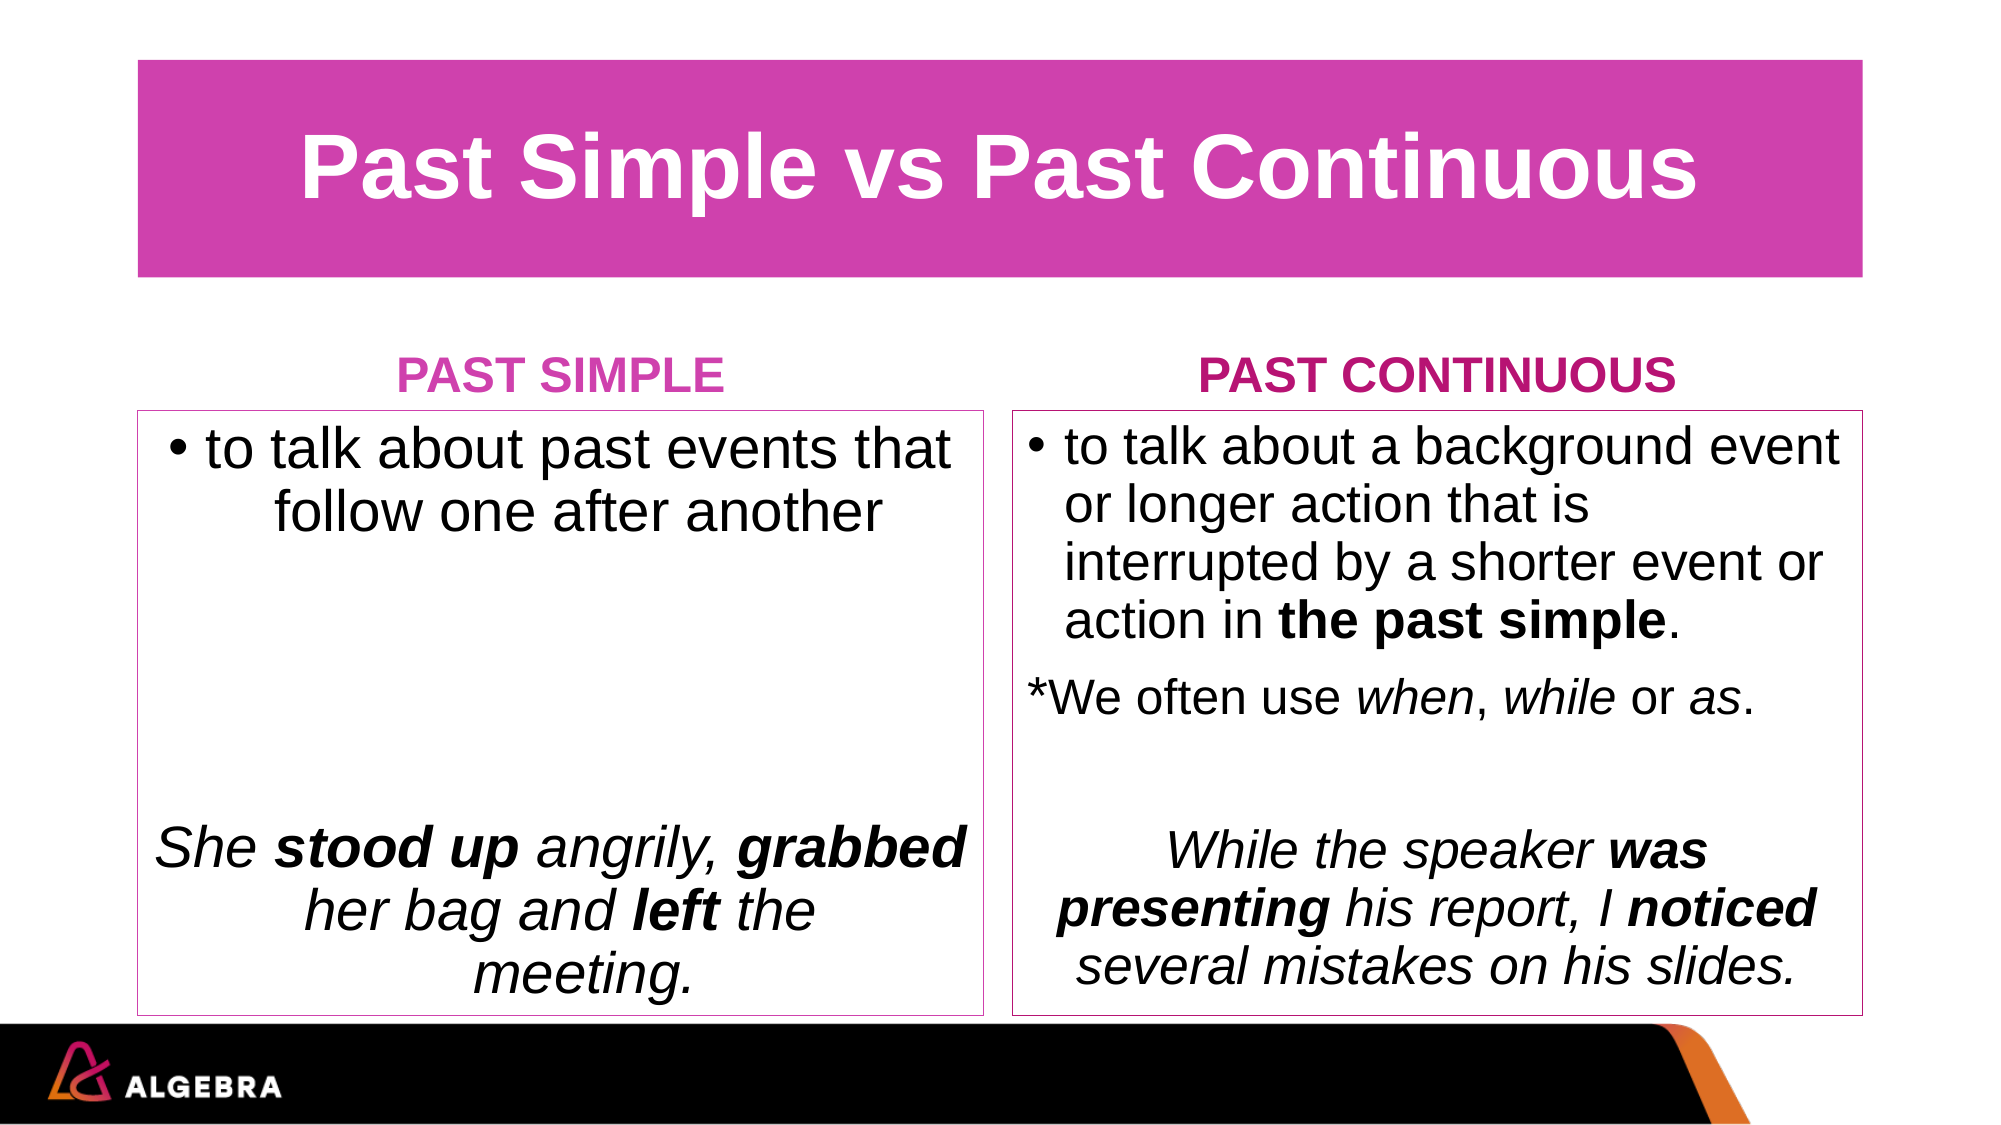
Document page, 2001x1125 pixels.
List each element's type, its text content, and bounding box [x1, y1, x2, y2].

list to talk about a background event or longer action that is interrupted by a shorter event or action in the past simple. *We often use when, while or as. While the speaker was presenting his report, I noticed several mistakes on his slides. [1012, 410, 1863, 1016]
picture [0, 1023, 1958, 1125]
list PAST CONTINUOUS [1012, 275, 1863, 410]
list PAST SIMPLE [137, 275, 984, 410]
title Past Simple vs Past Continuous [137, 59, 1863, 278]
list to talk about past events that follow one after another She stood up angrily, grabbed her bag and left the meeting. [137, 410, 984, 1016]
